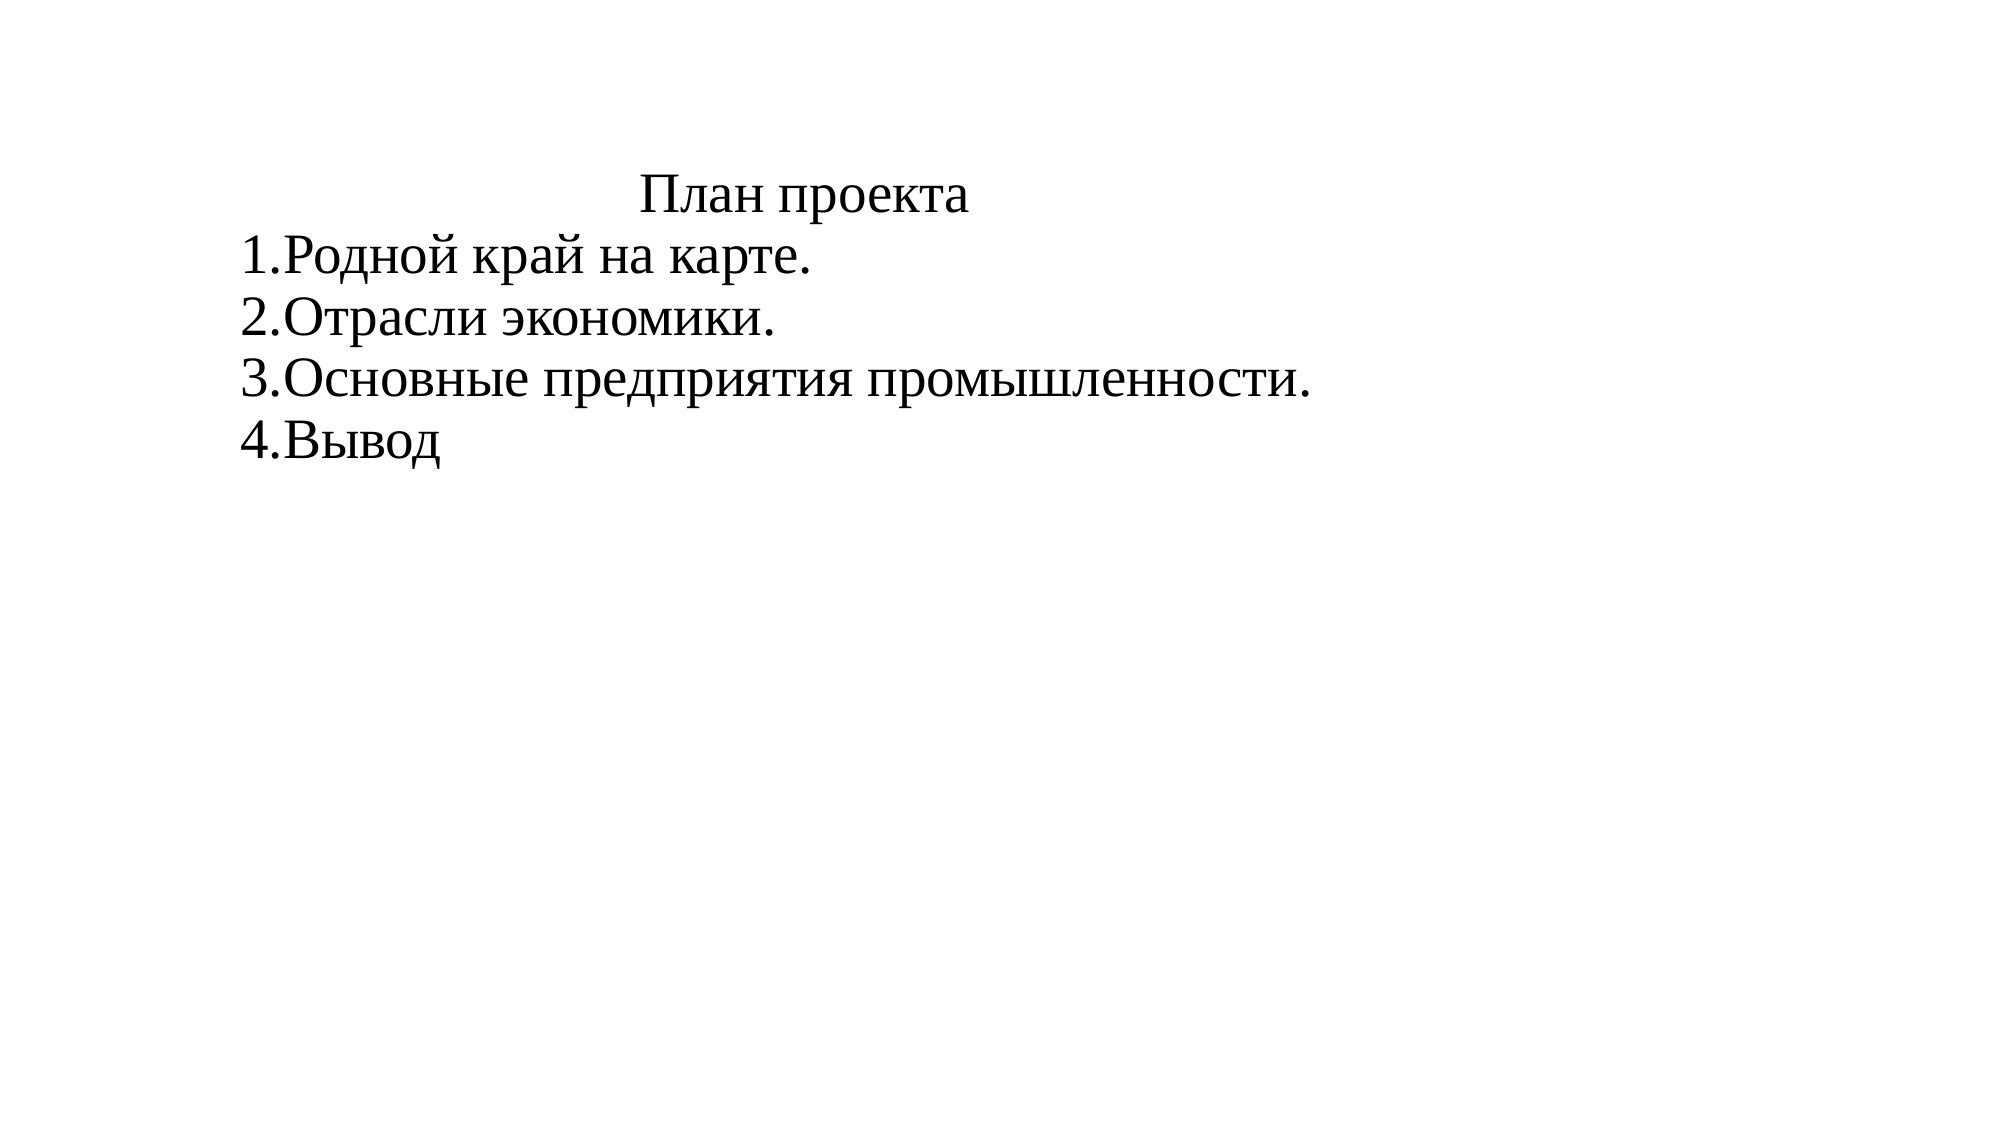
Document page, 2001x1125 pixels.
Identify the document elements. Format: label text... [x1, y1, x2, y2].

title План проекта 1.Родной край на карте. 2.Отрасли экономики. 3.Основные предприятия промышленности. 4.Вывод [225, 155, 1726, 547]
